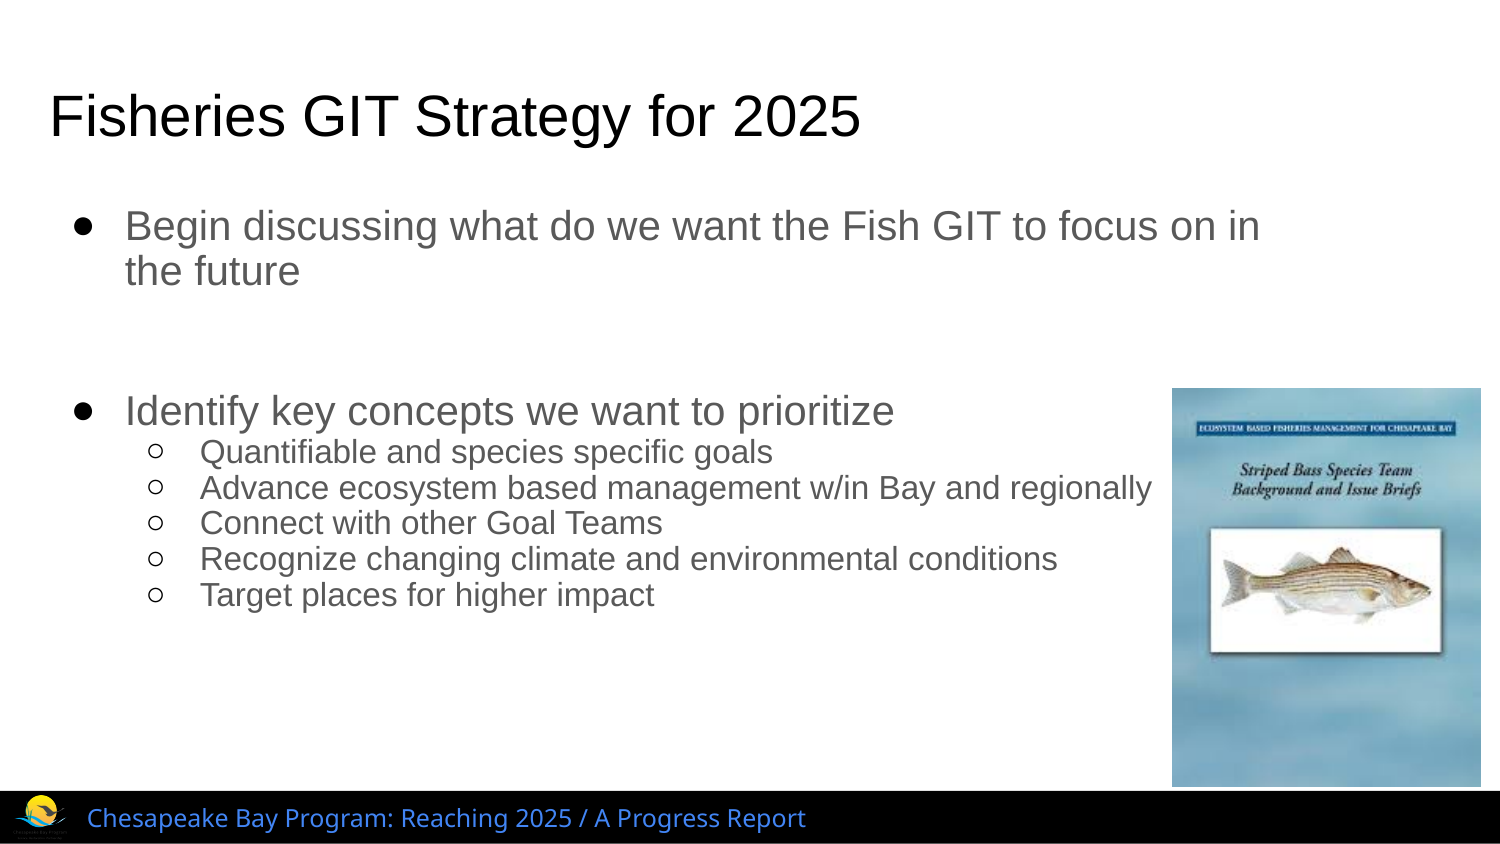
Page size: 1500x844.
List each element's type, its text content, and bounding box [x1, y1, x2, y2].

picture [1172, 388, 1481, 788]
picture [13, 795, 67, 840]
list Begin discussing what do we want the Fish GIT to focus on in the future Identify key concepts we want to prioritize Quantifiable and species specific goals Advance ecosystem based management w/in Bay and regionally Connect with other Goal Teams Recognize changing climate and environmental conditions Target places for higher impact [38, 198, 1333, 735]
title Fisheries GIT Strategy for 2025 [38, 35, 1333, 198]
